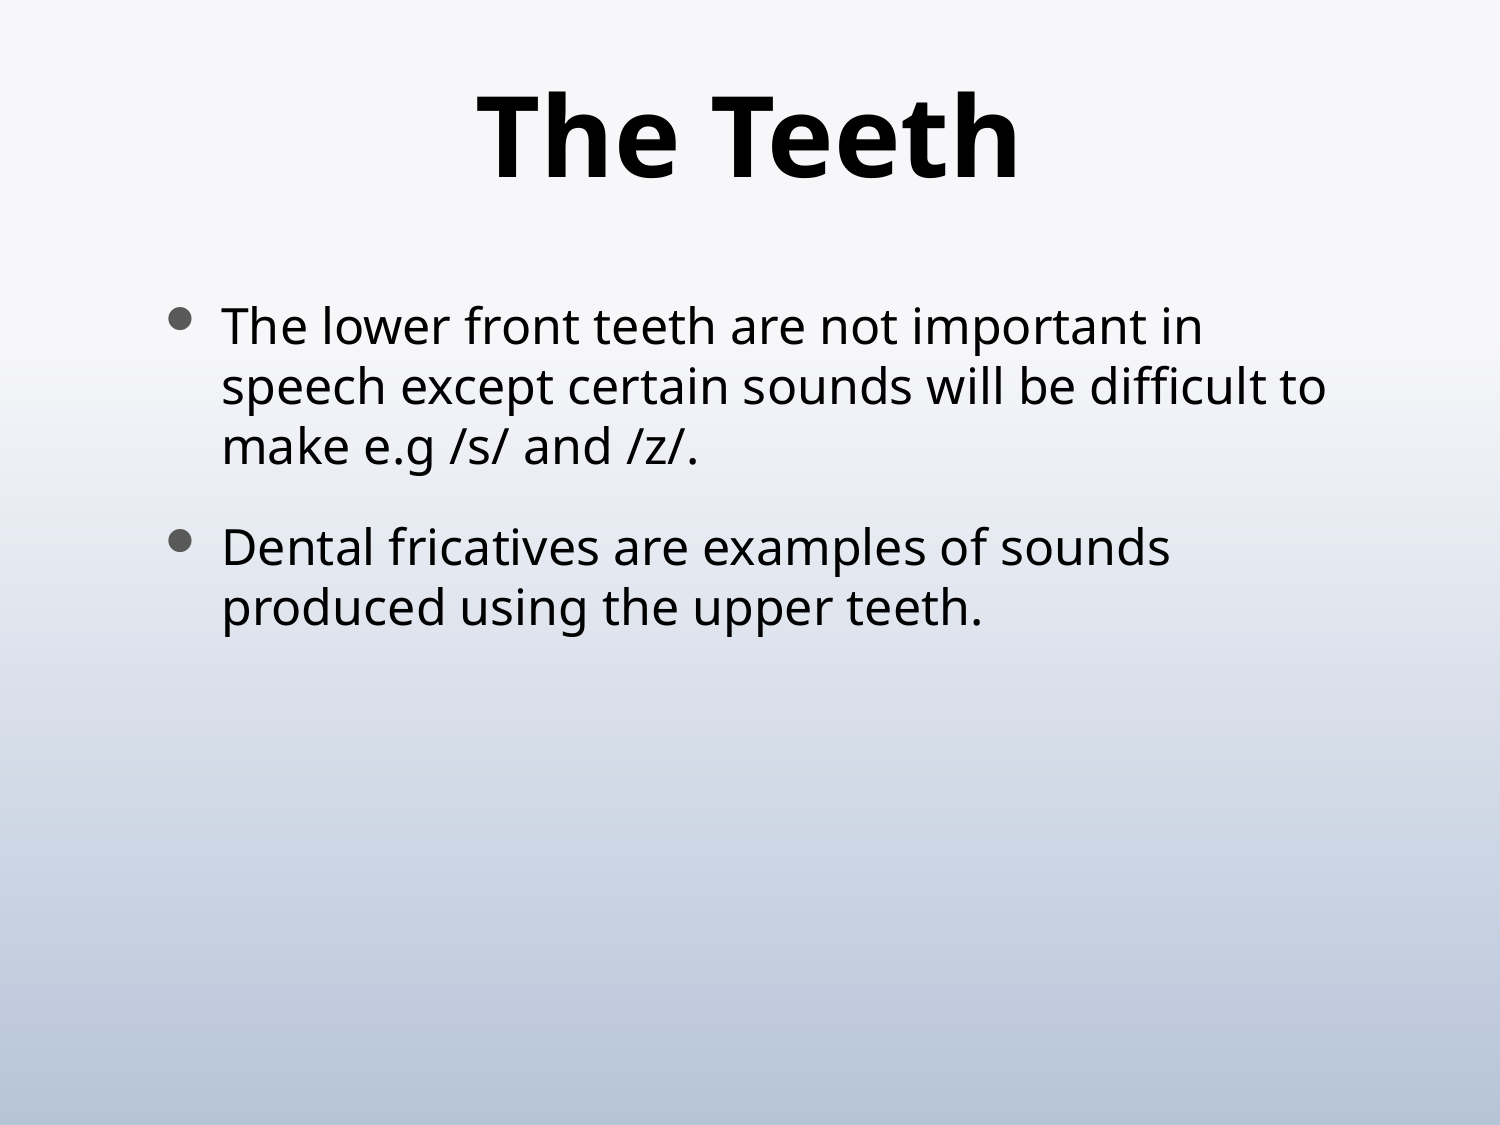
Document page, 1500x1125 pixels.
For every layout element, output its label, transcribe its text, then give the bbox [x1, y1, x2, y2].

list The lower front teeth are not important in speech except certain sounds will be difficult to make e.g /s/ and /z/. Dental fricatives are examples of sounds produced using the upper teeth. [150, 286, 1350, 993]
title The Teeth [150, 37, 1350, 245]
